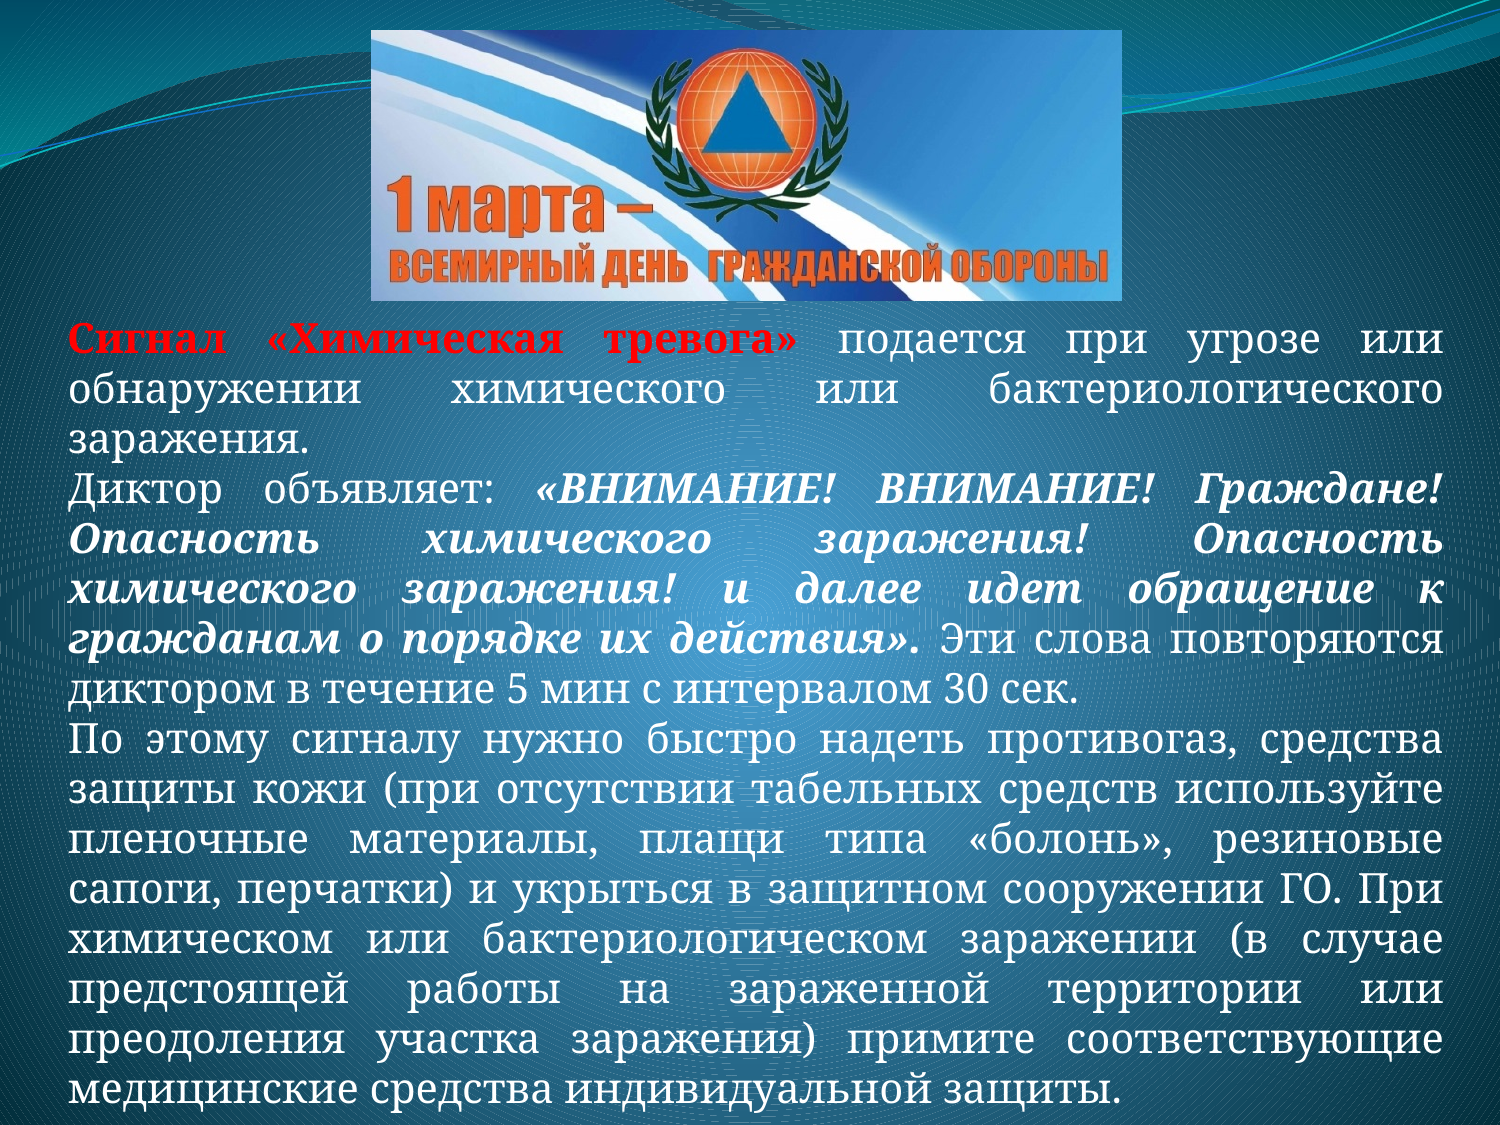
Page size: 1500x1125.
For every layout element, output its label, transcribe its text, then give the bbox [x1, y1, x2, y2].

picture [371, 30, 1123, 301]
text_box Сигнал «Химическая тревога» подается при угрозе или обнаружении химического или бактериологического заражения. Диктор объявляет: «ВНИМАНИЕ! ВНИМАНИЕ! Граждане! Опасность химического заражения! Опасность химического заражения! и далее идет обращение к гражданам о порядке их действия». Эти слова повторяются диктором в течение 5 мин с интервалом 30 сек. По этому сигналу нужно быстро надеть противогаз, средства защиты кожи (при отсутствии табельных средств используйте пленочные материалы, плащи типа «болонь», резиновые сапоги, перчатки) и укрыться в защитном сооружении ГО. При химическом или бактериологическом заражении (в случае предстоящей работы на зараженной территории или преодоления участка заражения) примите соответствующие медицинские средства индивидуальной защиты. [53, 304, 1459, 1125]
